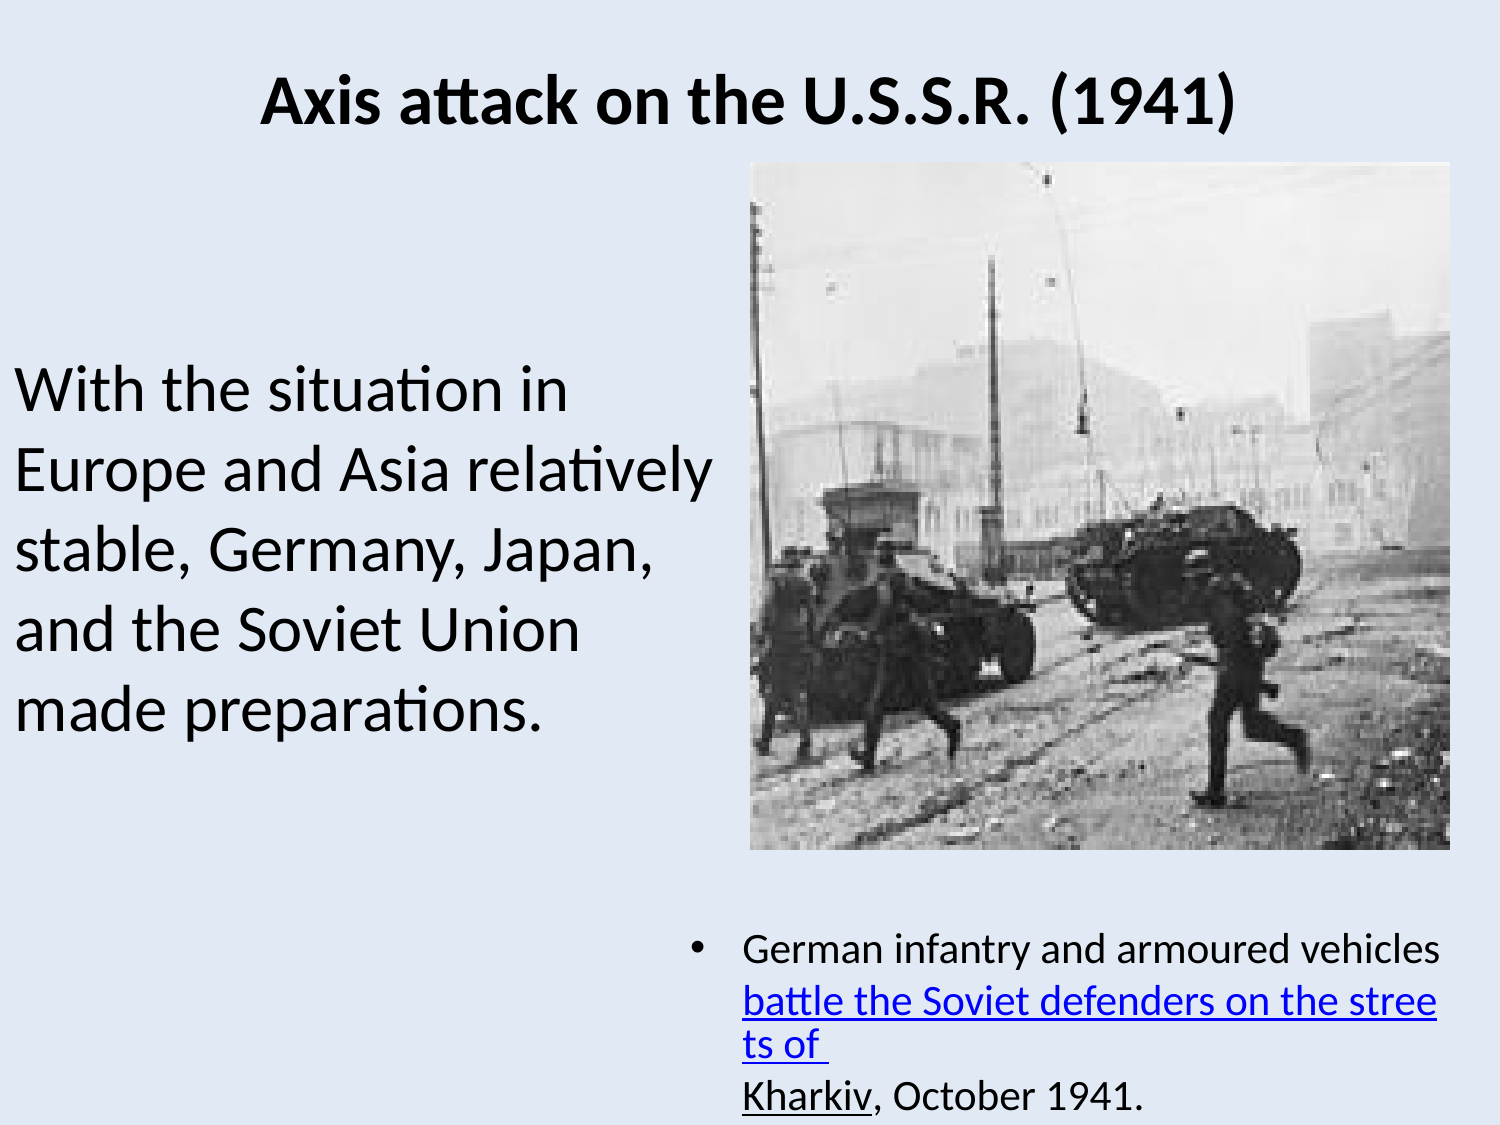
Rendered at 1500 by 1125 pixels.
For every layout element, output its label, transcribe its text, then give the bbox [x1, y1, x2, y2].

text_box With the situation in Europe and Asia relatively stable, Germany, Japan, and the Soviet Union made preparations. [0, 337, 744, 752]
picture [749, 162, 1451, 851]
title Axis attack on the U.S.S.R. (1941) [75, 45, 1425, 233]
list German infantry and armoured vehicles battle the Soviet defenders on the streets of Kharkiv, October 1941. [675, 912, 1463, 1125]
